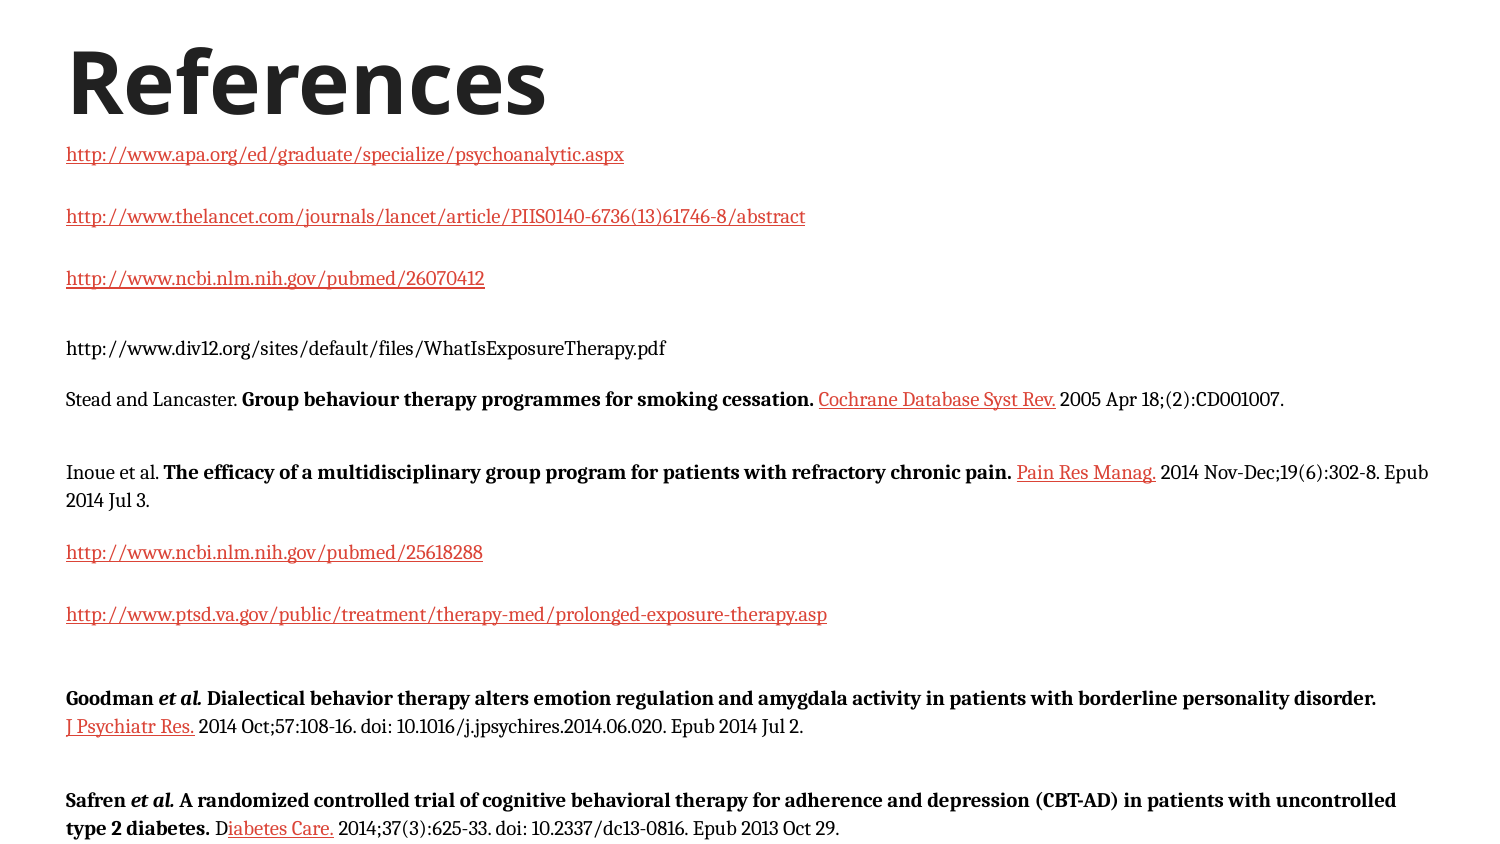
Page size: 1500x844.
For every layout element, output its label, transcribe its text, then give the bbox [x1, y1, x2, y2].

title References [51, 11, 1449, 122]
list http://www.apa.org/ed/graduate/specialize/psychoanalytic.aspx http://www.thelancet.com/journals/lancet/article/PIIS0140-6736(13)61746-8/abstract http://www.ncbi.nlm.nih.gov/pubmed/26070412 http://www.div12.org/sites/default/files/WhatIsExposureTherapy.pdf Stead and Lancaster. Group behaviour therapy programmes for smoking cessation. Cochrane Database Syst Rev. 2005 Apr 18;(2):CD001007. Inoue et al. The efficacy of a multidisciplinary group program for patients with refractory chronic pain. Pain Res Manag. 2014 Nov-Dec;19(6):302-8. Epub 2014 Jul 3. http://www.ncbi.nlm.nih.gov/pubmed/25618288 http://www.ptsd.va.gov/public/treatment/therapy-med/prolonged-exposure-therapy.asp Goodman et al. Dialectical behavior therapy alters emotion regulation and amygdala activity in patients with borderline personality disorder. J Psychiatr Res. 2014 Oct;57:108-16. doi: 10.1016/j.jpsychires.2014.06.020. Epub 2014 Jul 2. Safren et al. A randomized controlled trial of cognitive behavioral therapy for adherence and depression (CBT-AD) in patients with uncontrolled type 2 diabetes. Diabetes Care. 2014;37(3):625-33. doi: 10.2337/dc13-0816. Epub 2013 Oct 29. [51, 122, 1449, 671]
